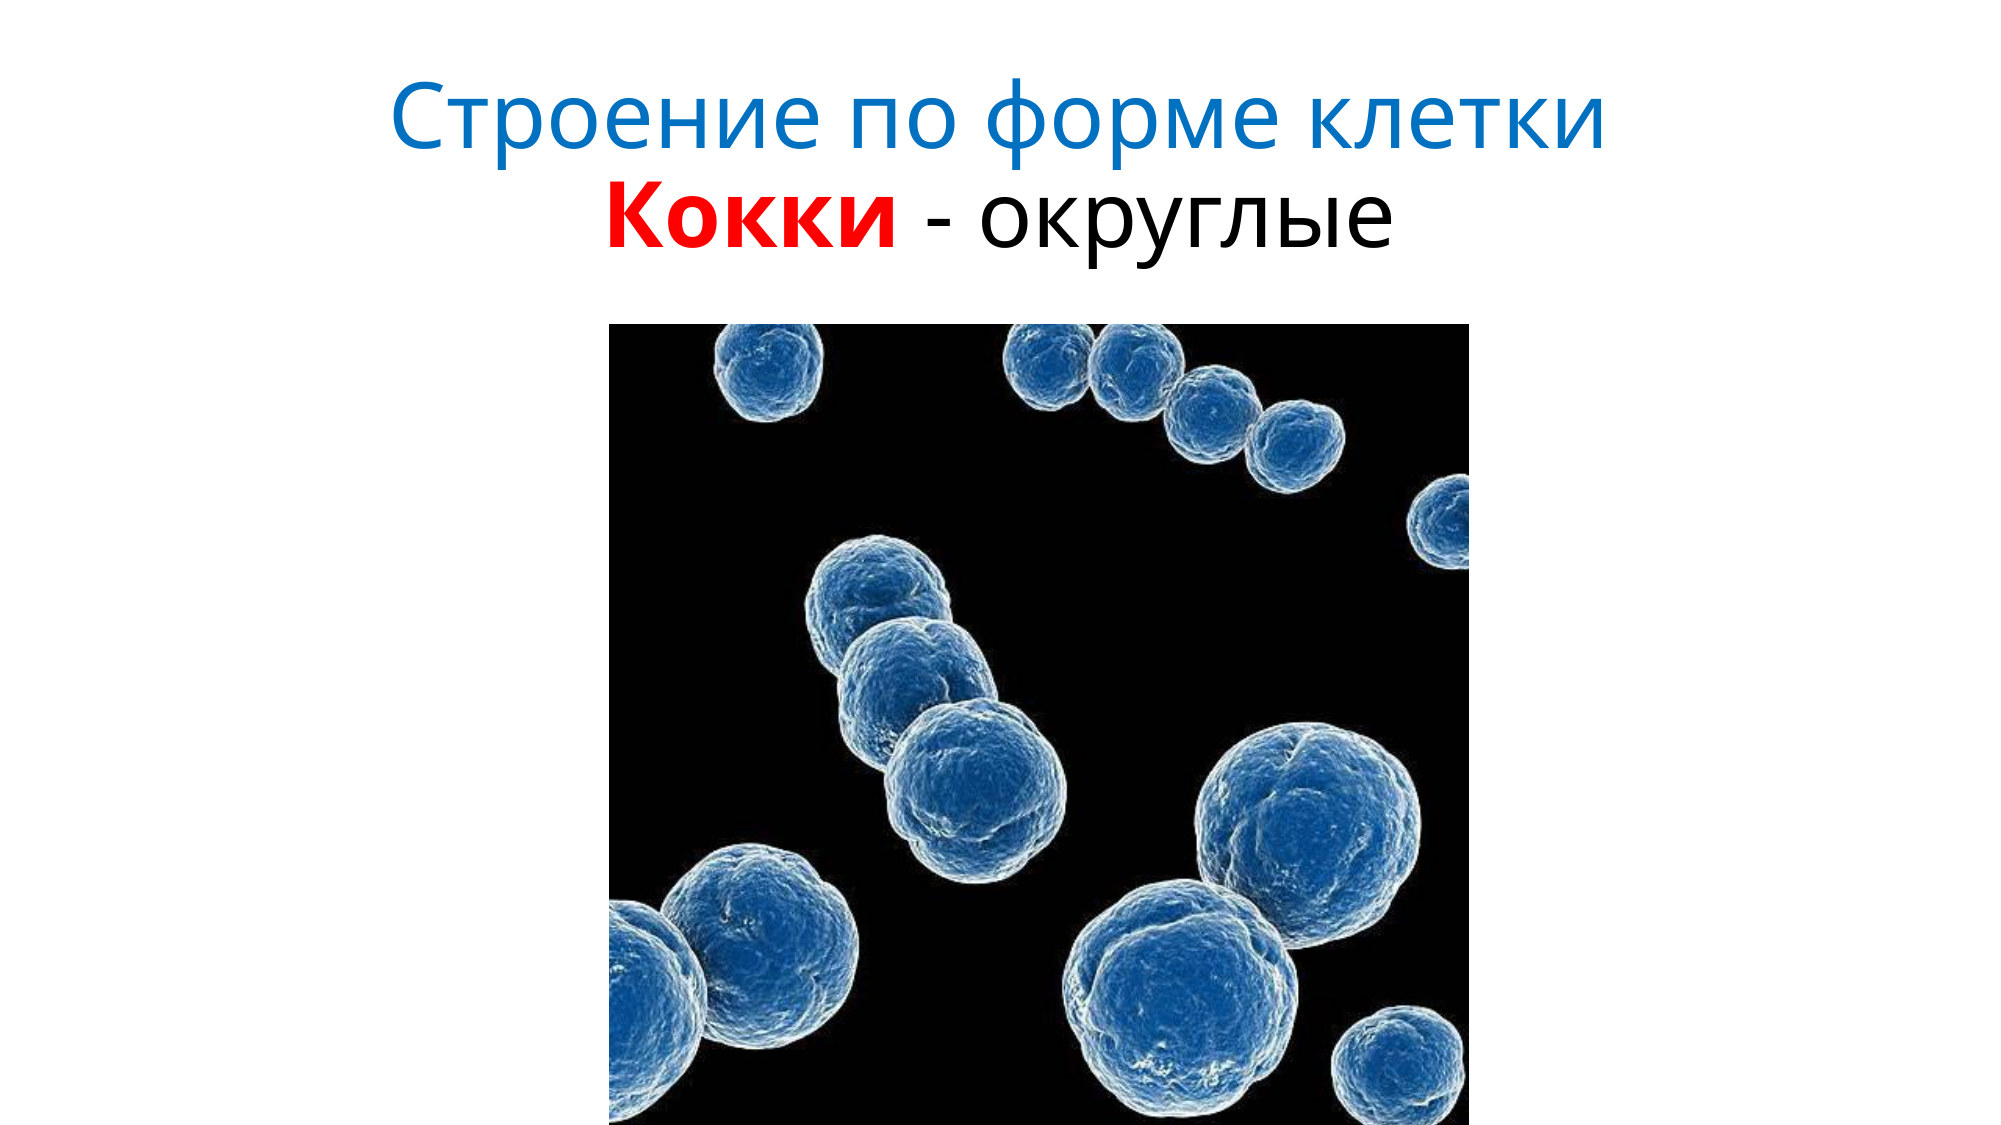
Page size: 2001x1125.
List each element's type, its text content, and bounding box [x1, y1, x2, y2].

title Строение по форме клетки Кокки - округлые [137, 59, 1863, 278]
picture [609, 324, 1469, 1125]
